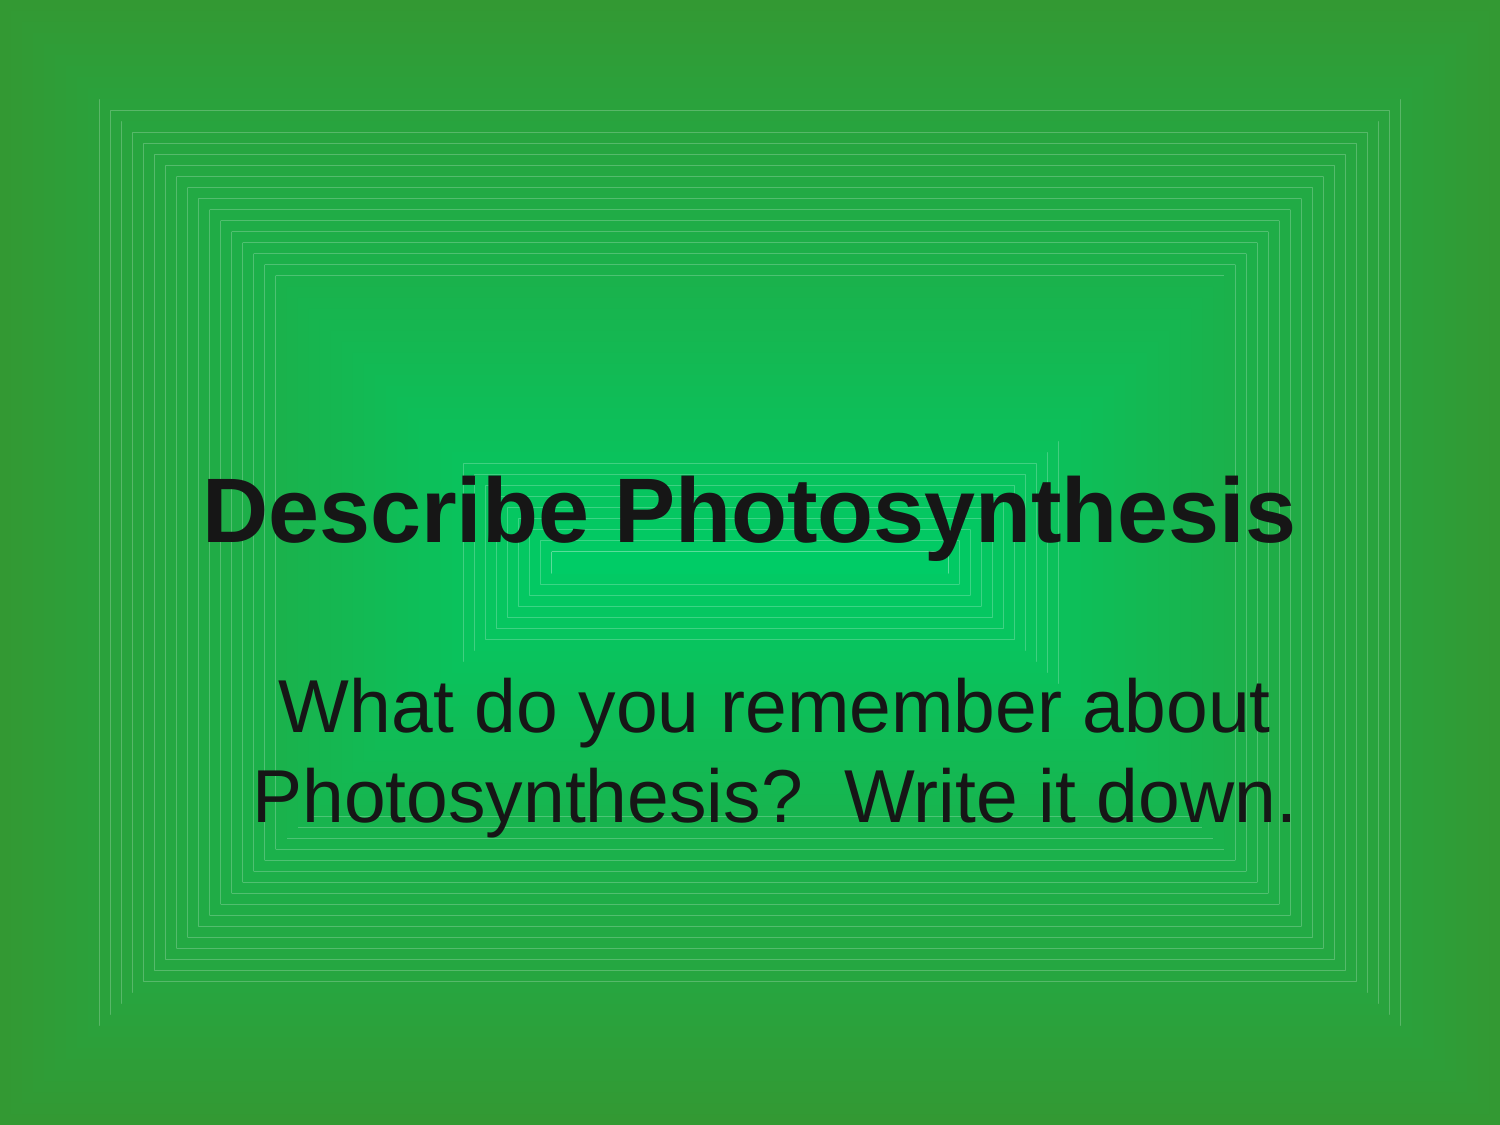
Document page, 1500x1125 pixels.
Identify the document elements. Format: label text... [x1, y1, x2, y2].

text_box What do you remember about Photosynthesis? Write it down. [162, 649, 1388, 845]
title Describe Photosynthesis [74, 412, 1426, 601]
